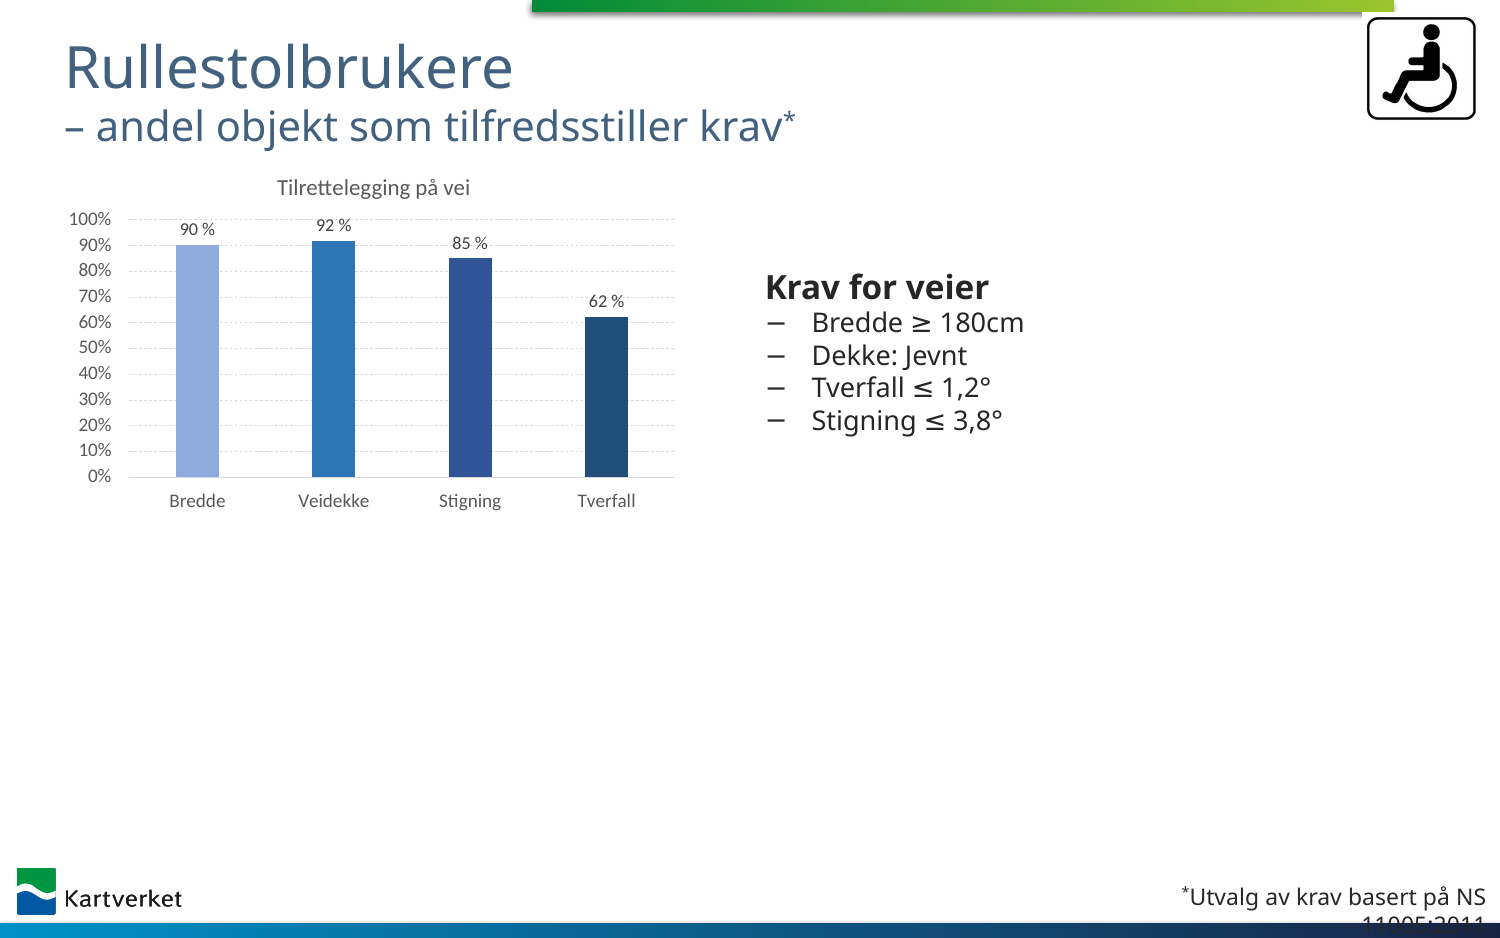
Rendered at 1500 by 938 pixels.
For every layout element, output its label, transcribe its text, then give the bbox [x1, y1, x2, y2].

picture [1362, 12, 1481, 126]
text_box Rullestolbrukere – andel objekt som tilfredsstiller krav* [49, 25, 1431, 158]
picture [62, 166, 686, 519]
text_box *Utvalg av krav basert på NS 11005:2011 [1068, 873, 1500, 938]
text_box Krav for veier Bredde ≥ 180cm Dekke: Jevnt Tverfall ≤ 1,2° Stigning ≤ 3,8° [750, 258, 1234, 444]
